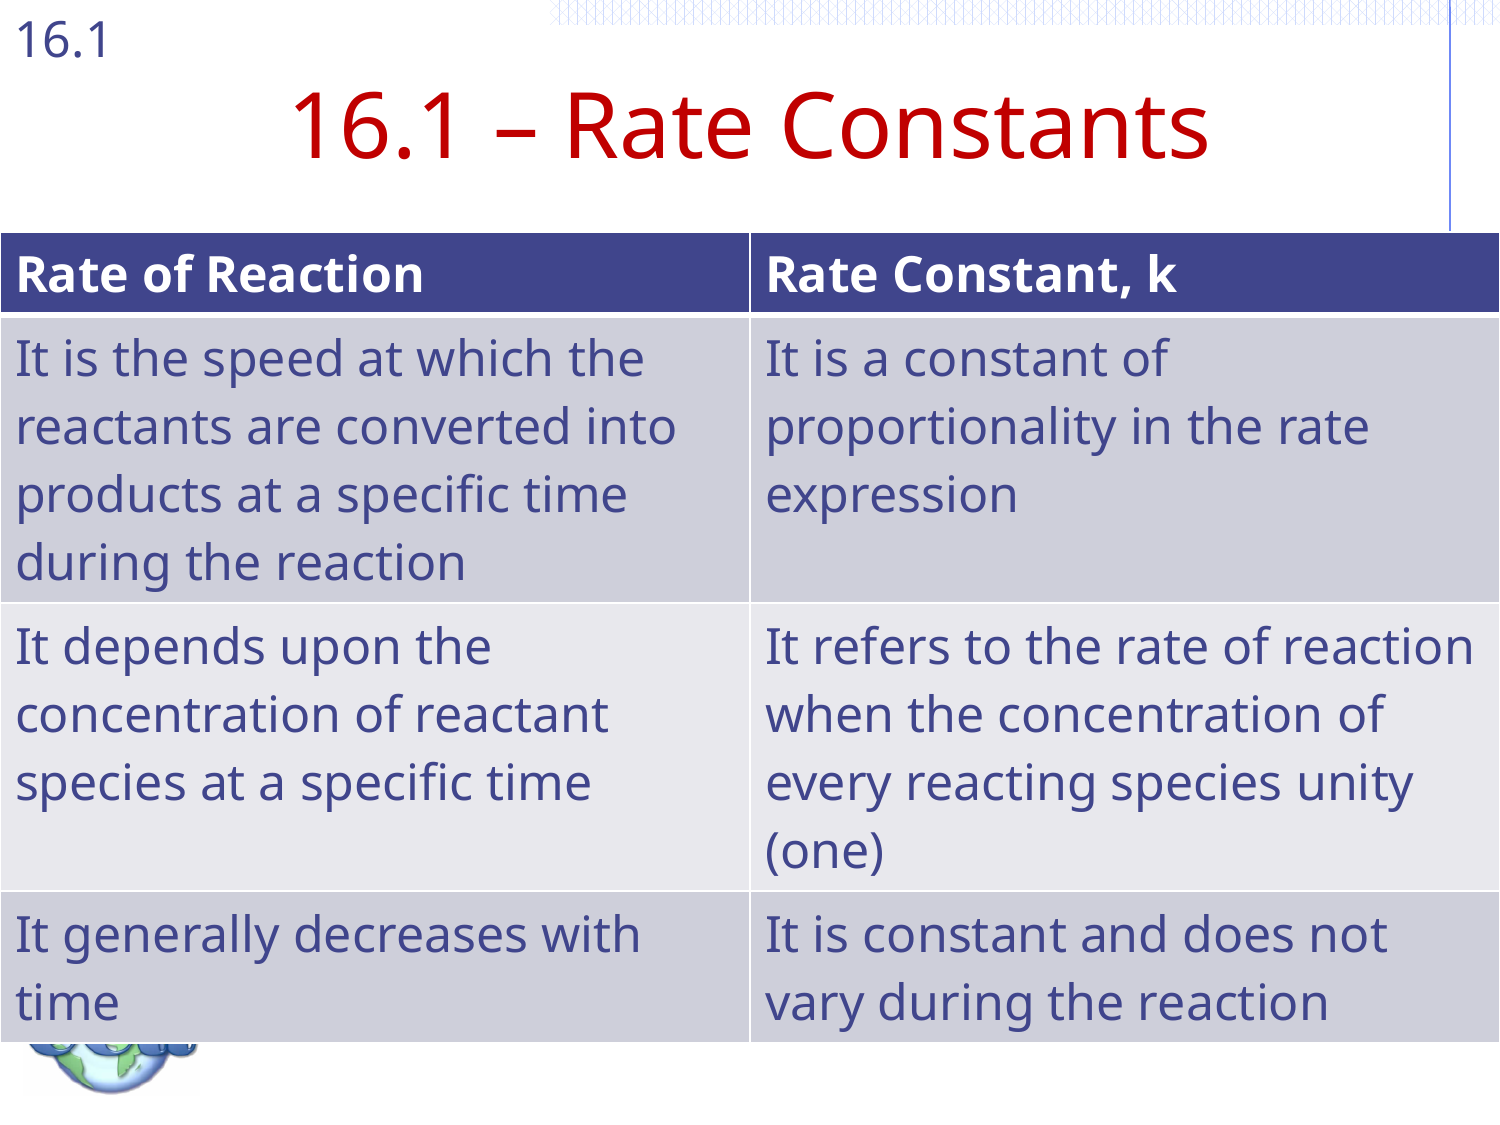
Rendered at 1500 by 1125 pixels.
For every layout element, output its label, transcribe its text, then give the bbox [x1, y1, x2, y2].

table_header Rate of Reaction [1, 233, 749, 312]
title 16.1 – Rate Constants [17, 49, 1483, 185]
table_cell It is constant and does not vary during the reaction [751, 892, 1499, 1042]
table_header Rate Constant, k [751, 233, 1499, 312]
table_cell It is a constant of proportionality in the rate expression [751, 318, 1499, 602]
table_cell It is the speed at which the reactants are converted into products at a specific time during the reaction [1, 318, 749, 602]
picture [23, 1044, 200, 1096]
table_cell It depends upon the concentration of reactant species at a specific time [1, 604, 749, 890]
table_cell It generally decreases with time [1, 892, 749, 1042]
table_cell It refers to the rate of reaction when the concentration of every reacting species unity (one) [751, 604, 1499, 890]
